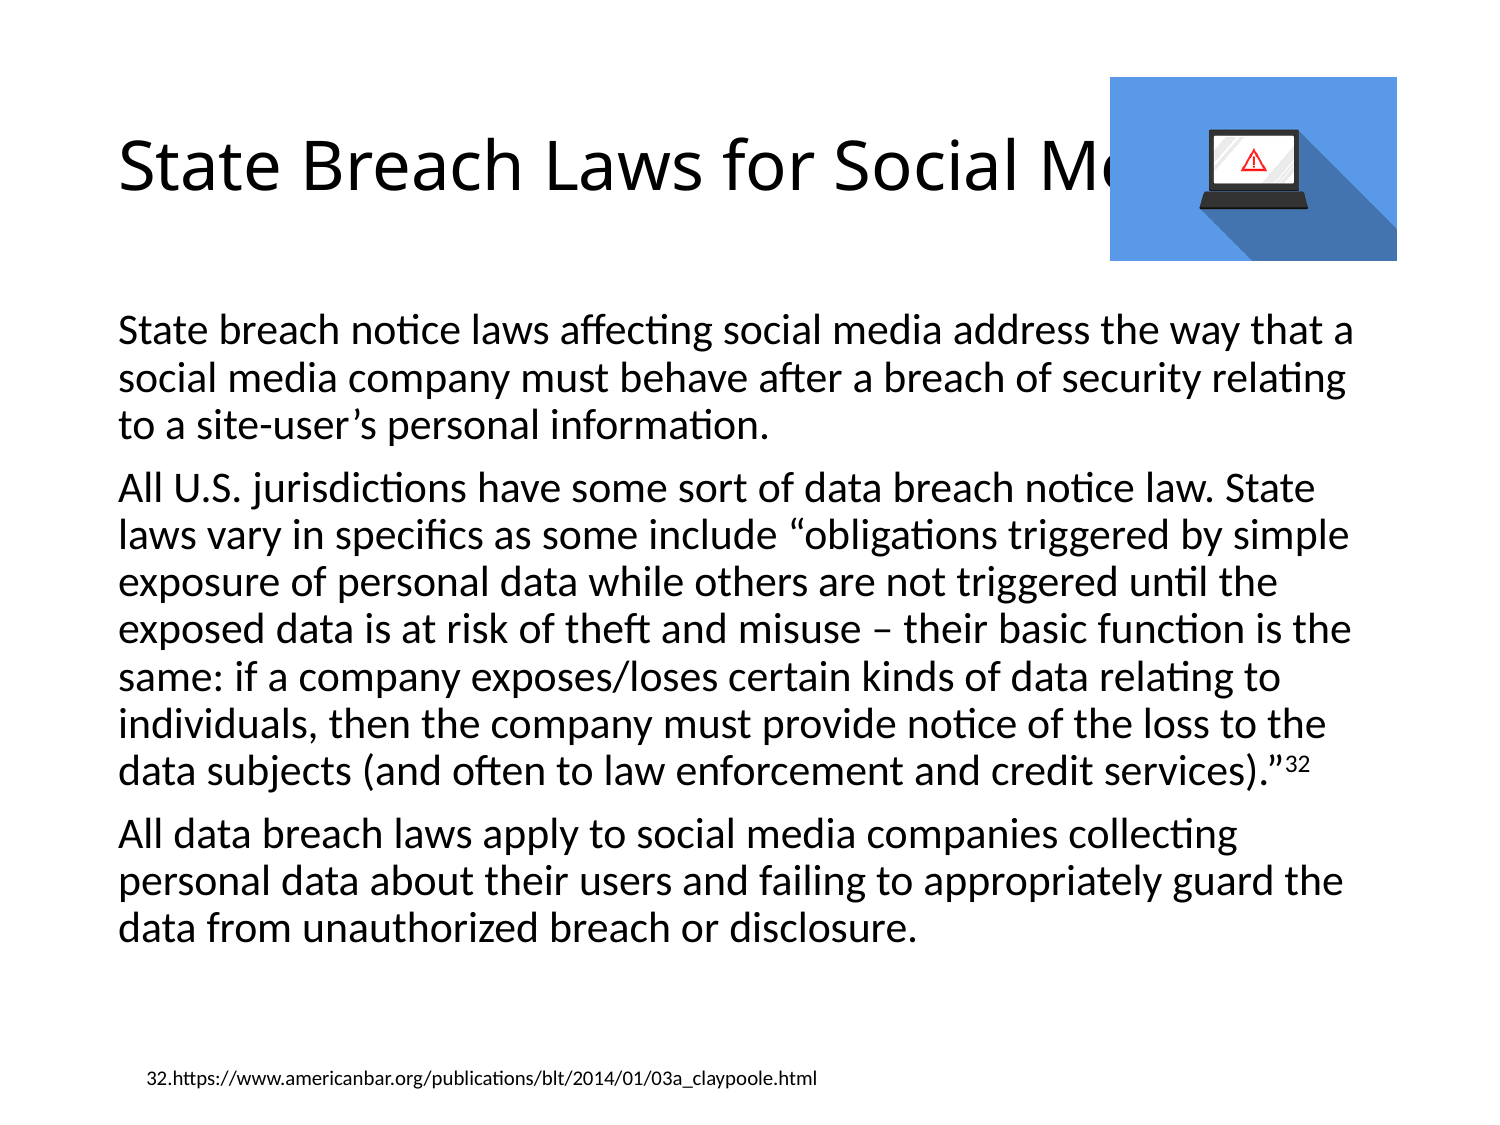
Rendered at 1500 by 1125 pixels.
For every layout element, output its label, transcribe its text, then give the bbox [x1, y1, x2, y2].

title State Breach Laws for Social Media [102, 59, 1398, 278]
picture [1110, 77, 1397, 261]
text_box 32.https://www.americanbar.org/publications/blt/2014/01/03a_claypoole.html [131, 1056, 1397, 1097]
list State breach notice laws affecting social media address the way that a social media company must behave after a breach of security relating to a site-user’s personal information. All U.S. jurisdictions have some sort of data breach notice law. State laws vary in specifics as some include “obligations triggered by simple exposure of personal data while others are not triggered until the exposed data is at risk of theft and misuse – their basic function is the same: if a company exposes/loses certain kinds of data relating to individuals, then the company must provide notice of the loss to the data subjects (and often to law enforcement and credit services).”32 All data breach laws apply to social media companies collecting personal data about their users and failing to appropriately guard the data from unauthorized breach or disclosure. [102, 299, 1398, 1014]
